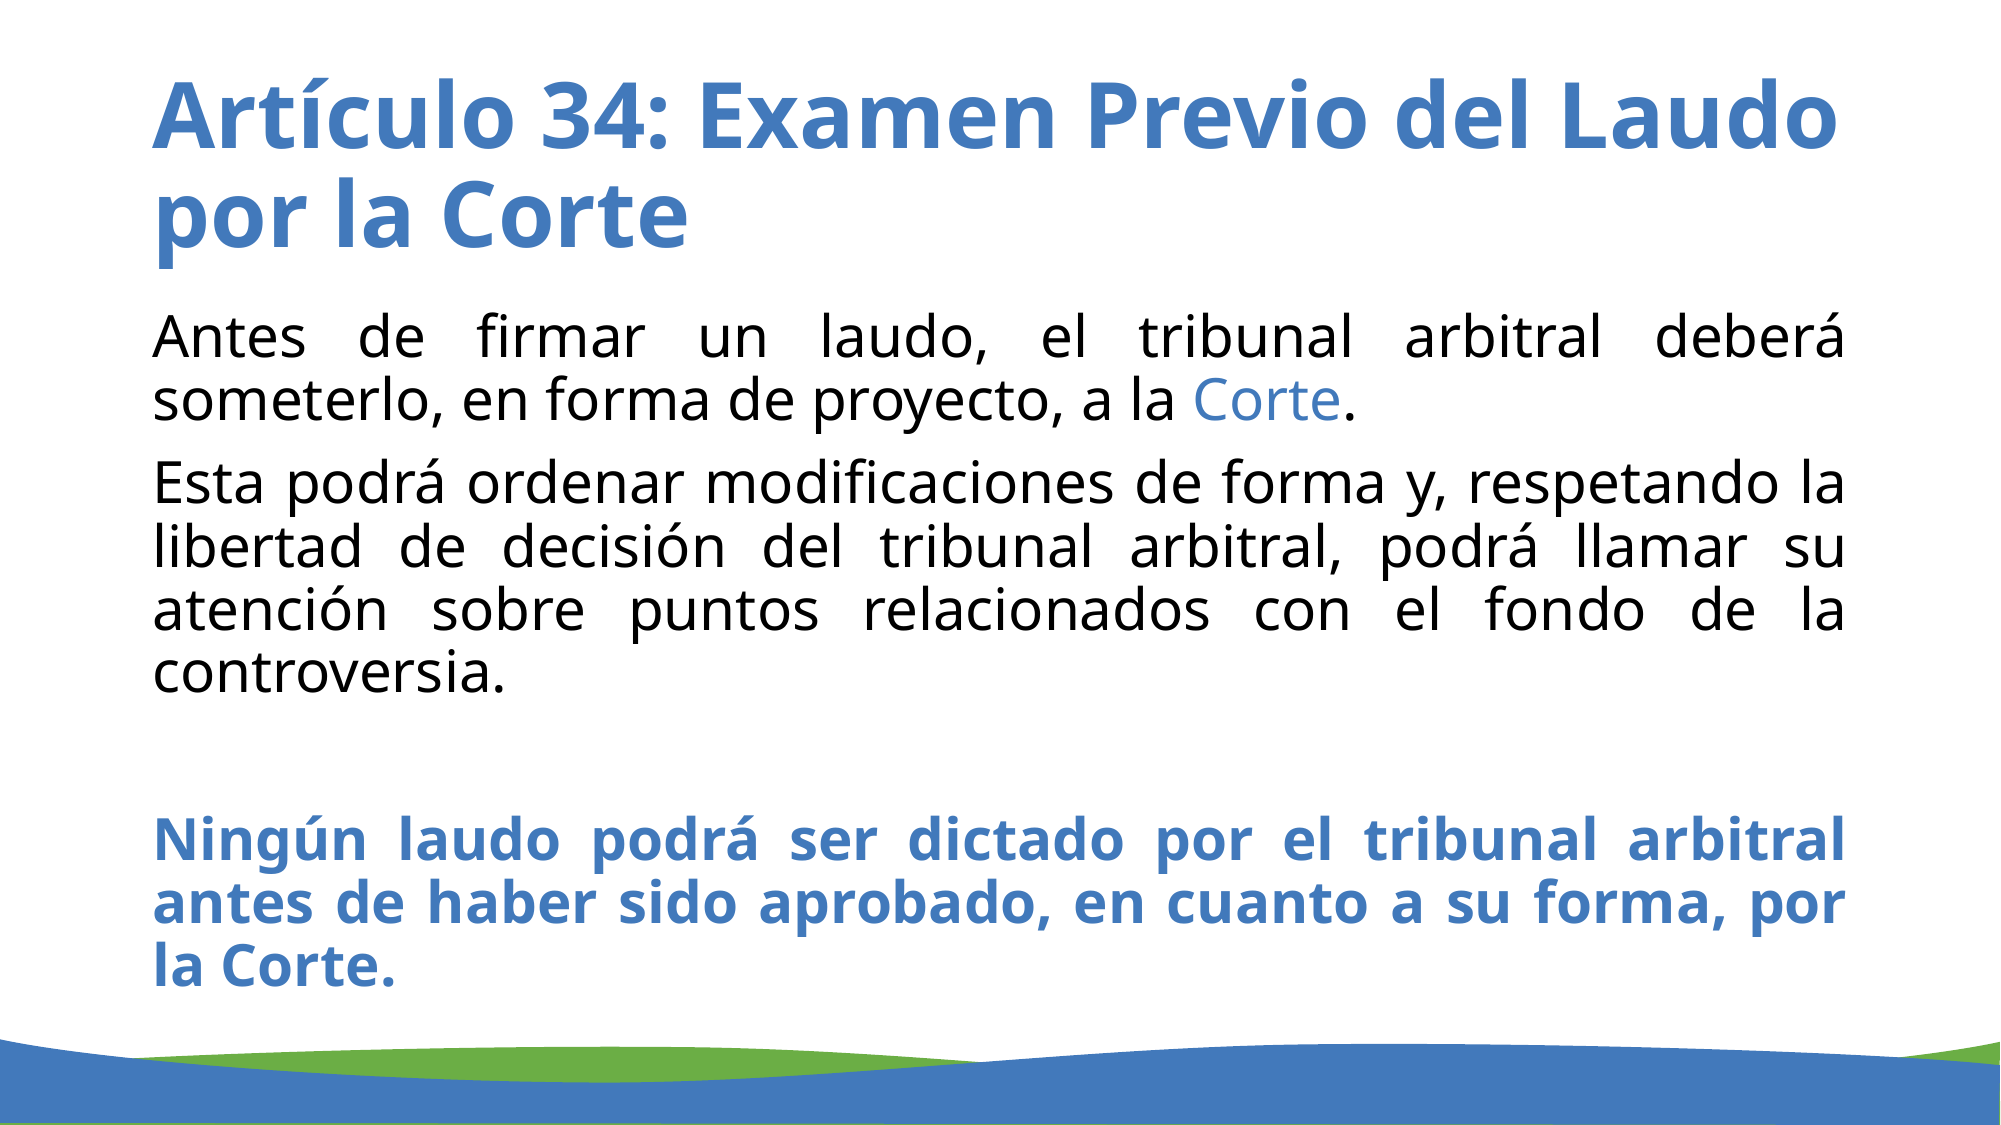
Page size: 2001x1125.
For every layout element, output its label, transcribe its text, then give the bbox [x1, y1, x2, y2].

list Antes de firmar un laudo, el tribunal arbitral deberá someterlo, en forma de proyecto, a la Corte. Esta podrá ordenar modificaciones de forma y, respetando la libertad de decisión del tribunal arbitral, podrá llamar su atención sobre puntos relacionados con el fondo de la controversia. Ningún laudo podrá ser dictado por el tribunal arbitral antes de haber sido aprobado, en cuanto a su forma, por la Corte. [137, 299, 1863, 1014]
title Artículo 34: Examen Previo del Laudo por la Corte [137, 59, 1863, 278]
